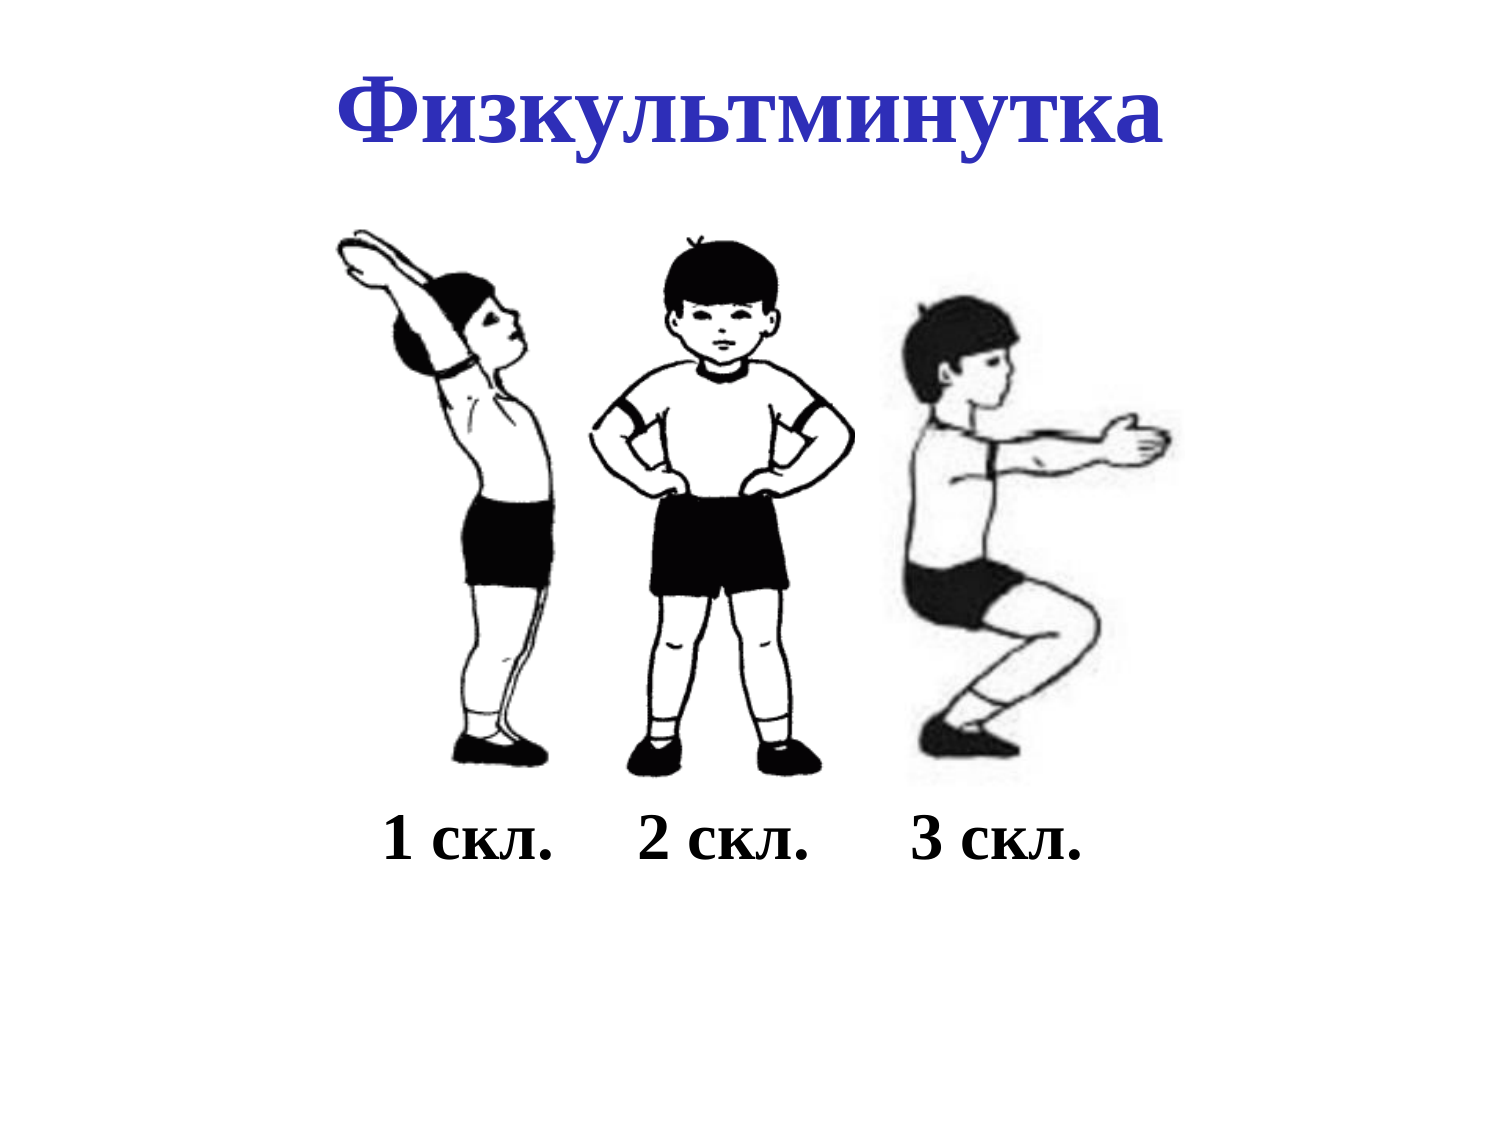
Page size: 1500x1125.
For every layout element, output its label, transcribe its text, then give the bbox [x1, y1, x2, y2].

text_box 1 скл. 2 скл. 3 скл. [316, 804, 1184, 880]
text_box Физкультминутка [0, 35, 1500, 170]
picture [304, 222, 1185, 798]
